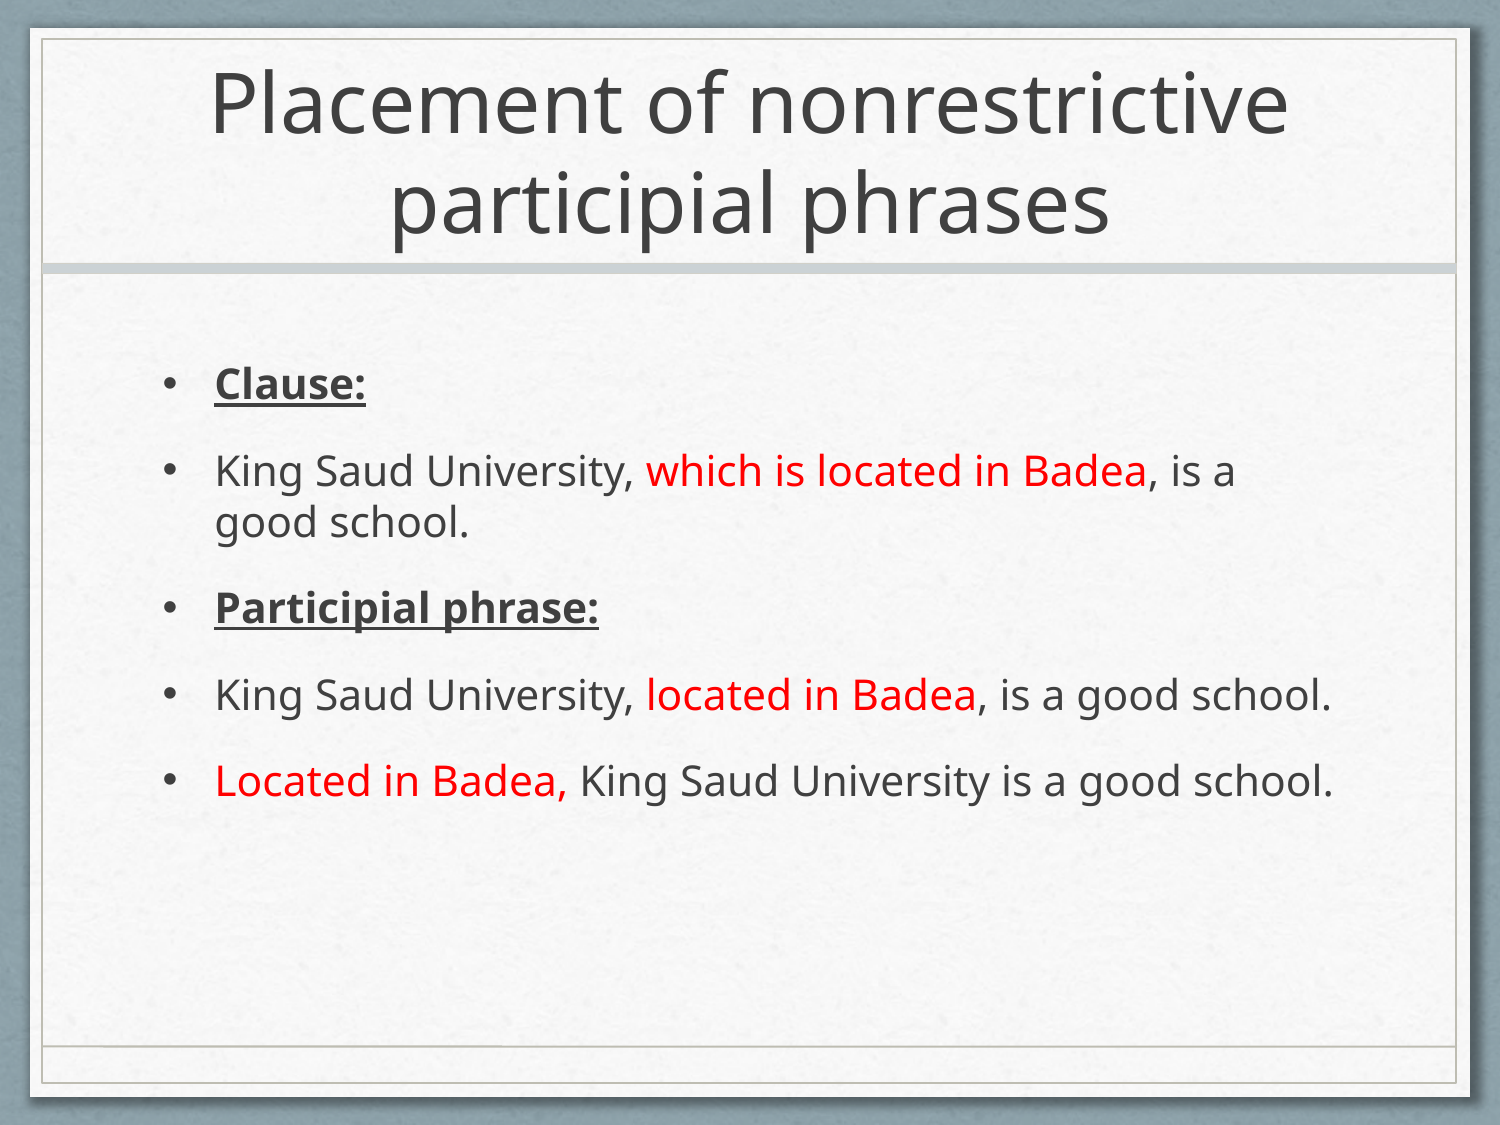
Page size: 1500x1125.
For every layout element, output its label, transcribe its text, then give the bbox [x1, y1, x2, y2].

list Clause: King Saud University, which is located in Badea, is a good school. Participial phrase: King Saud University, located in Badea, is a good school. Located in Badea, King Saud University is a good school. [147, 350, 1353, 995]
title Placement of nonrestrictive participial phrases [147, 40, 1353, 260]
picture [30, 28, 1470, 1097]
